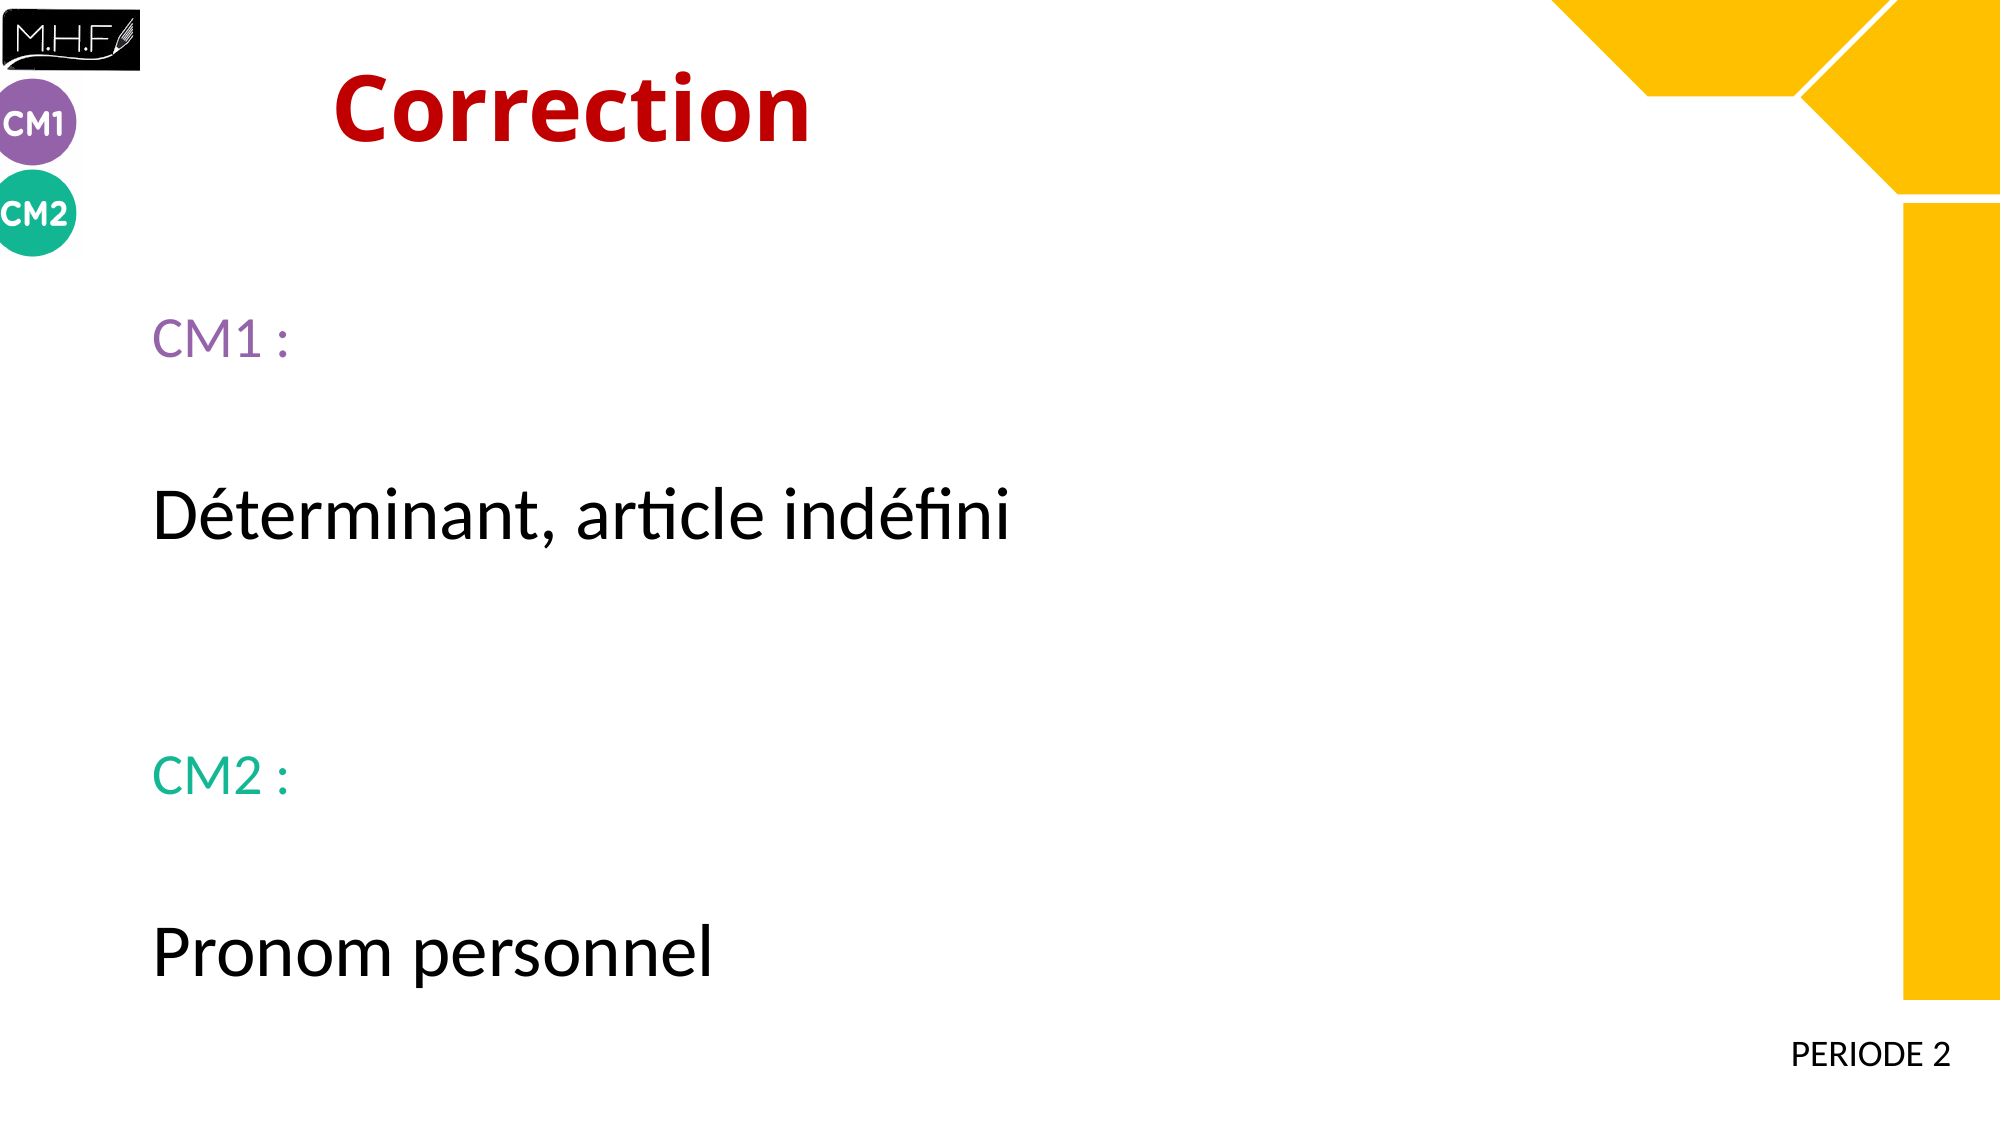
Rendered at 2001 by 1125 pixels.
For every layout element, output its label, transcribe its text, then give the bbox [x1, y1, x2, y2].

text_box PERIODE 2 [1362, 1021, 1967, 1125]
title Correction [316, 3, 1863, 221]
picture [0, 7, 140, 259]
text_box [1549, 0, 1892, 98]
text_box [1902, 202, 2000, 1001]
list CM1 : Déterminant, article indéfini CM2 : Pronom personnel [137, 299, 1863, 1037]
text_box [1799, 0, 2000, 196]
